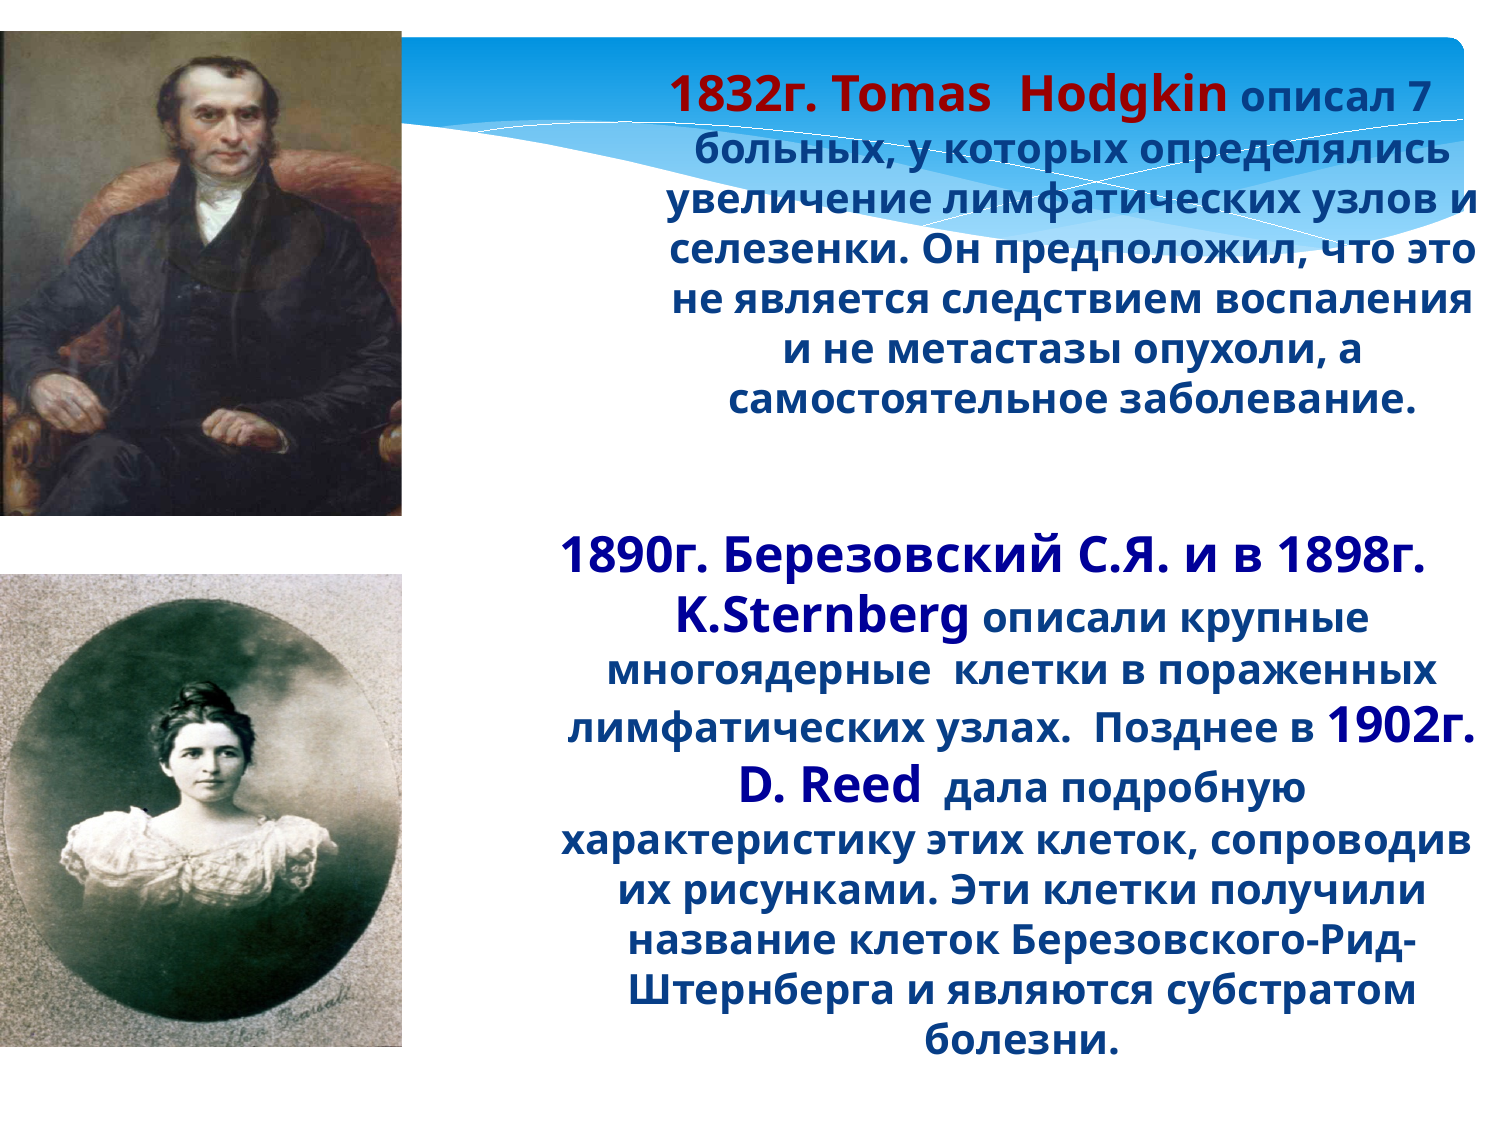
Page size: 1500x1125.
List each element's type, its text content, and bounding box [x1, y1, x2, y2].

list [0, 574, 402, 1048]
list 1832г. Tomas Hodgkin описал 7 больных, у которых определялись увеличение лимфатических узлов и селезенки. Он предположил, что это не является следствием воспаления и не метастазы опухоли, а самостоятельное заболевание. [601, 54, 1500, 480]
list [0, 30, 402, 516]
list 1890г. Березовский С.Я. и в 1898г. K.Sternberg описали крупные многоядерные клетки в пораженных лимфатических узлах. Позднее в 1902г. D. Reed дала подробную характеристику этих клеток, сопроводив их рисунками. Эти клетки получили название клеток Березовского-Рид-Штернберга и являются субстратом болезни. [500, 515, 1500, 1083]
